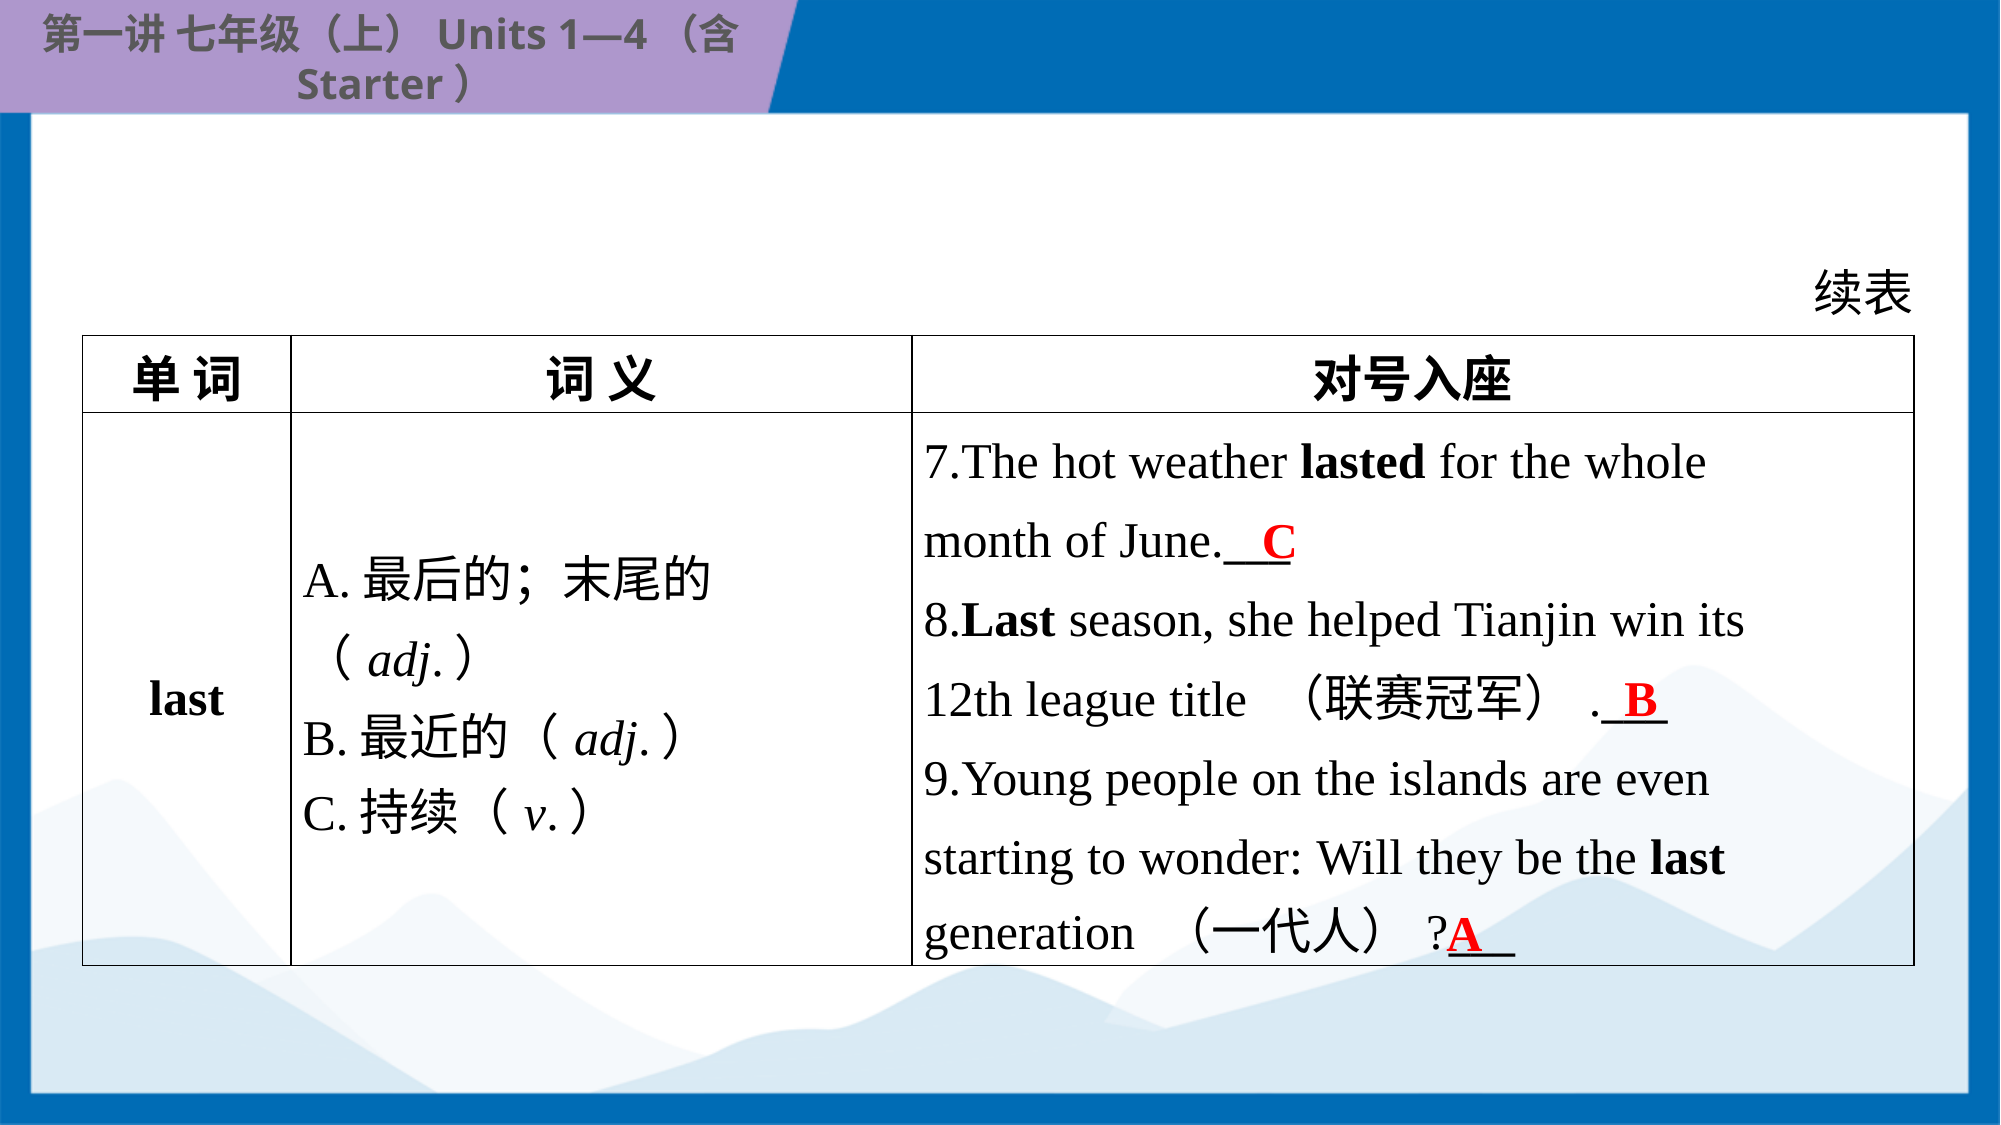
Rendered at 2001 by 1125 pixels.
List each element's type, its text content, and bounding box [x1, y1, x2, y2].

picture [0, 0, 2000, 1125]
table_cell 7.The hot weather lasted for the whole month of June.___ 8.Last season, she helped Tianjin win its 12th league title （联赛冠军）.___ 9.Young people on the islands are even starting to wonder: Will they be the last generation （一代人）?___ [913, 413, 1913, 965]
table_header 对号入座 [913, 336, 1913, 412]
text_box A [1428, 883, 1501, 955]
table_cell A.最后的；末尾的（adj.） B.最近的（adj.） C.持续（v.） [292, 413, 911, 965]
table_header 单 词 [83, 336, 290, 412]
text_box C [1243, 491, 1317, 563]
table_cell last [83, 413, 290, 965]
text_box B [1606, 649, 1676, 721]
text_box 续表 [1813, 233, 1914, 322]
table_header 词 义 [292, 336, 911, 412]
